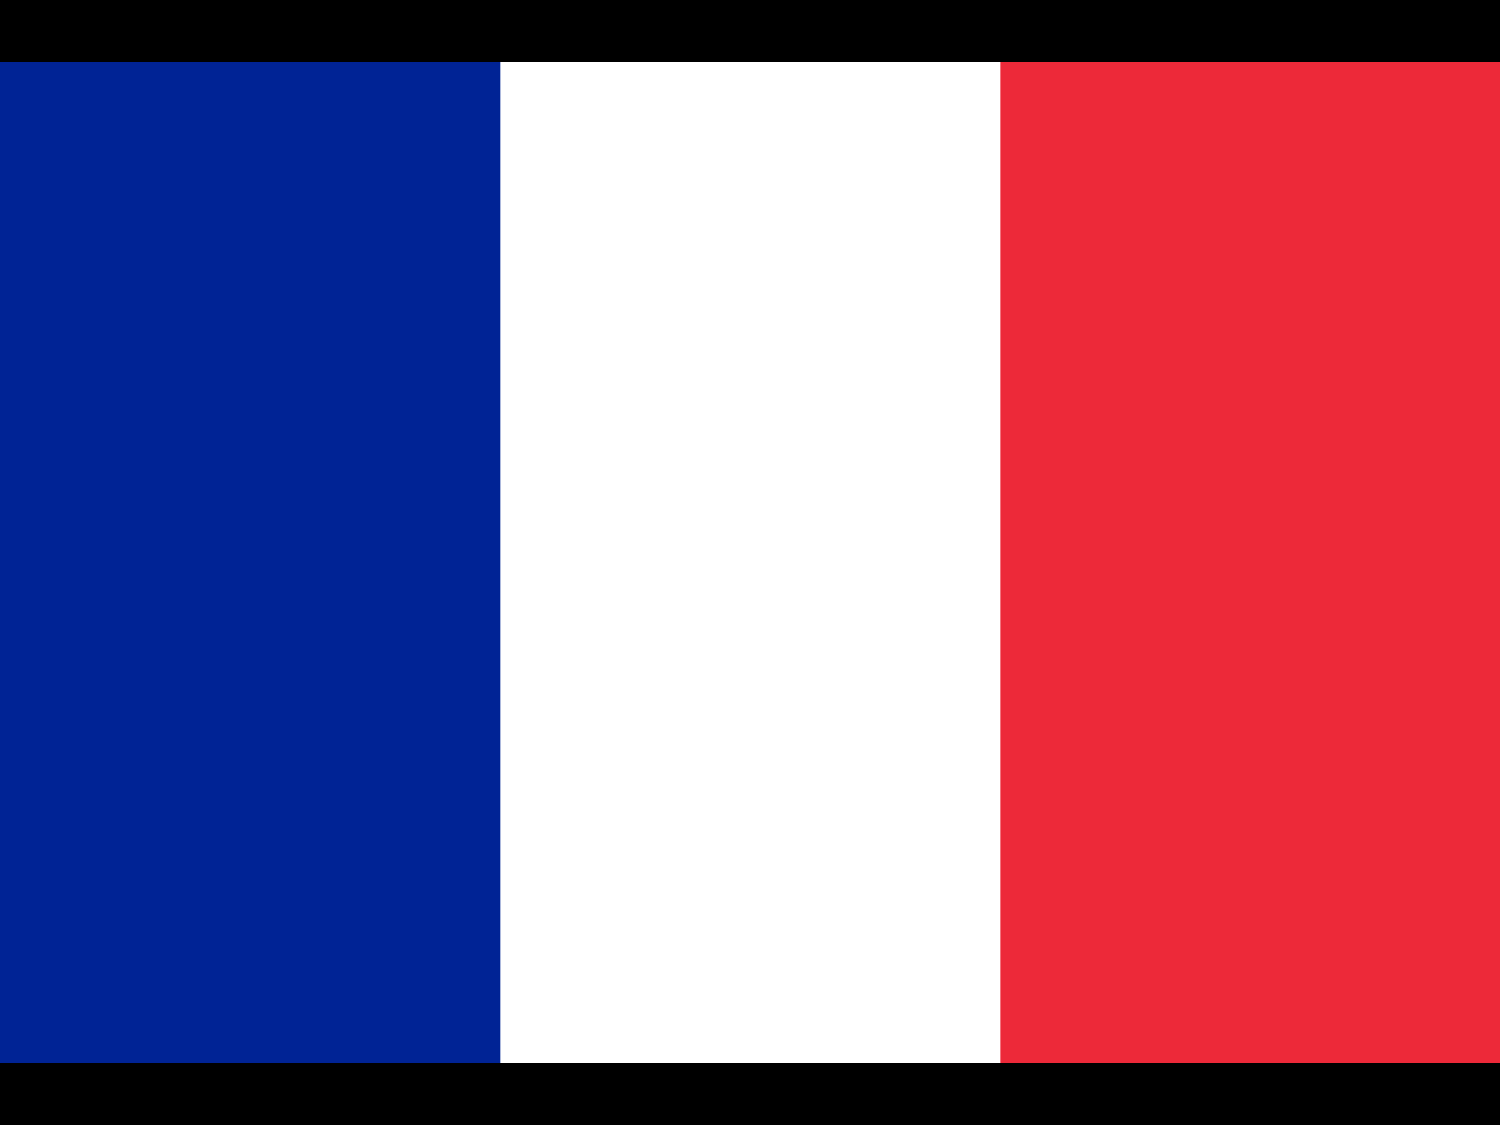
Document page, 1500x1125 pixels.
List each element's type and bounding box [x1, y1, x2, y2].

picture [0, 62, 1500, 1063]
